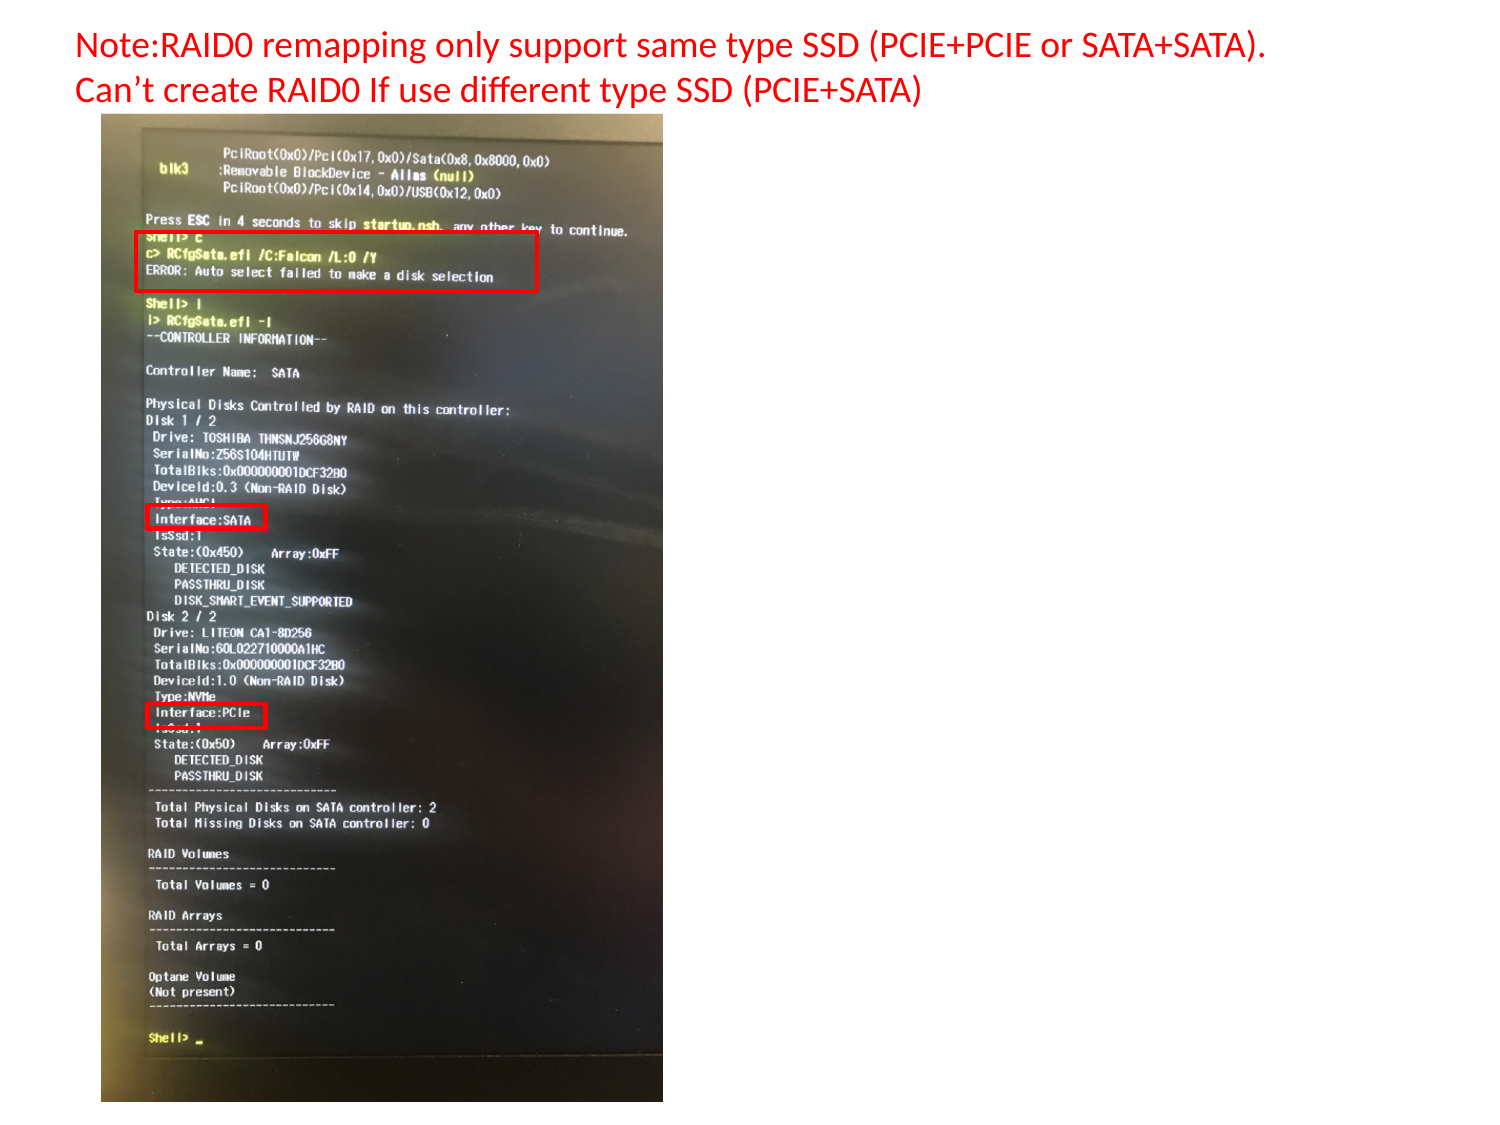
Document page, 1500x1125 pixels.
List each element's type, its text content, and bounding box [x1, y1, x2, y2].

picture [0, 163, 876, 1102]
text_box Note:RAID0 remapping only support same type SSD (PCIE+PCIE or SATA+SATA). Can’t create RAID0 If use different type SSD (PCIE+SATA) [60, 12, 1407, 163]
text_box [134, 230, 539, 293]
